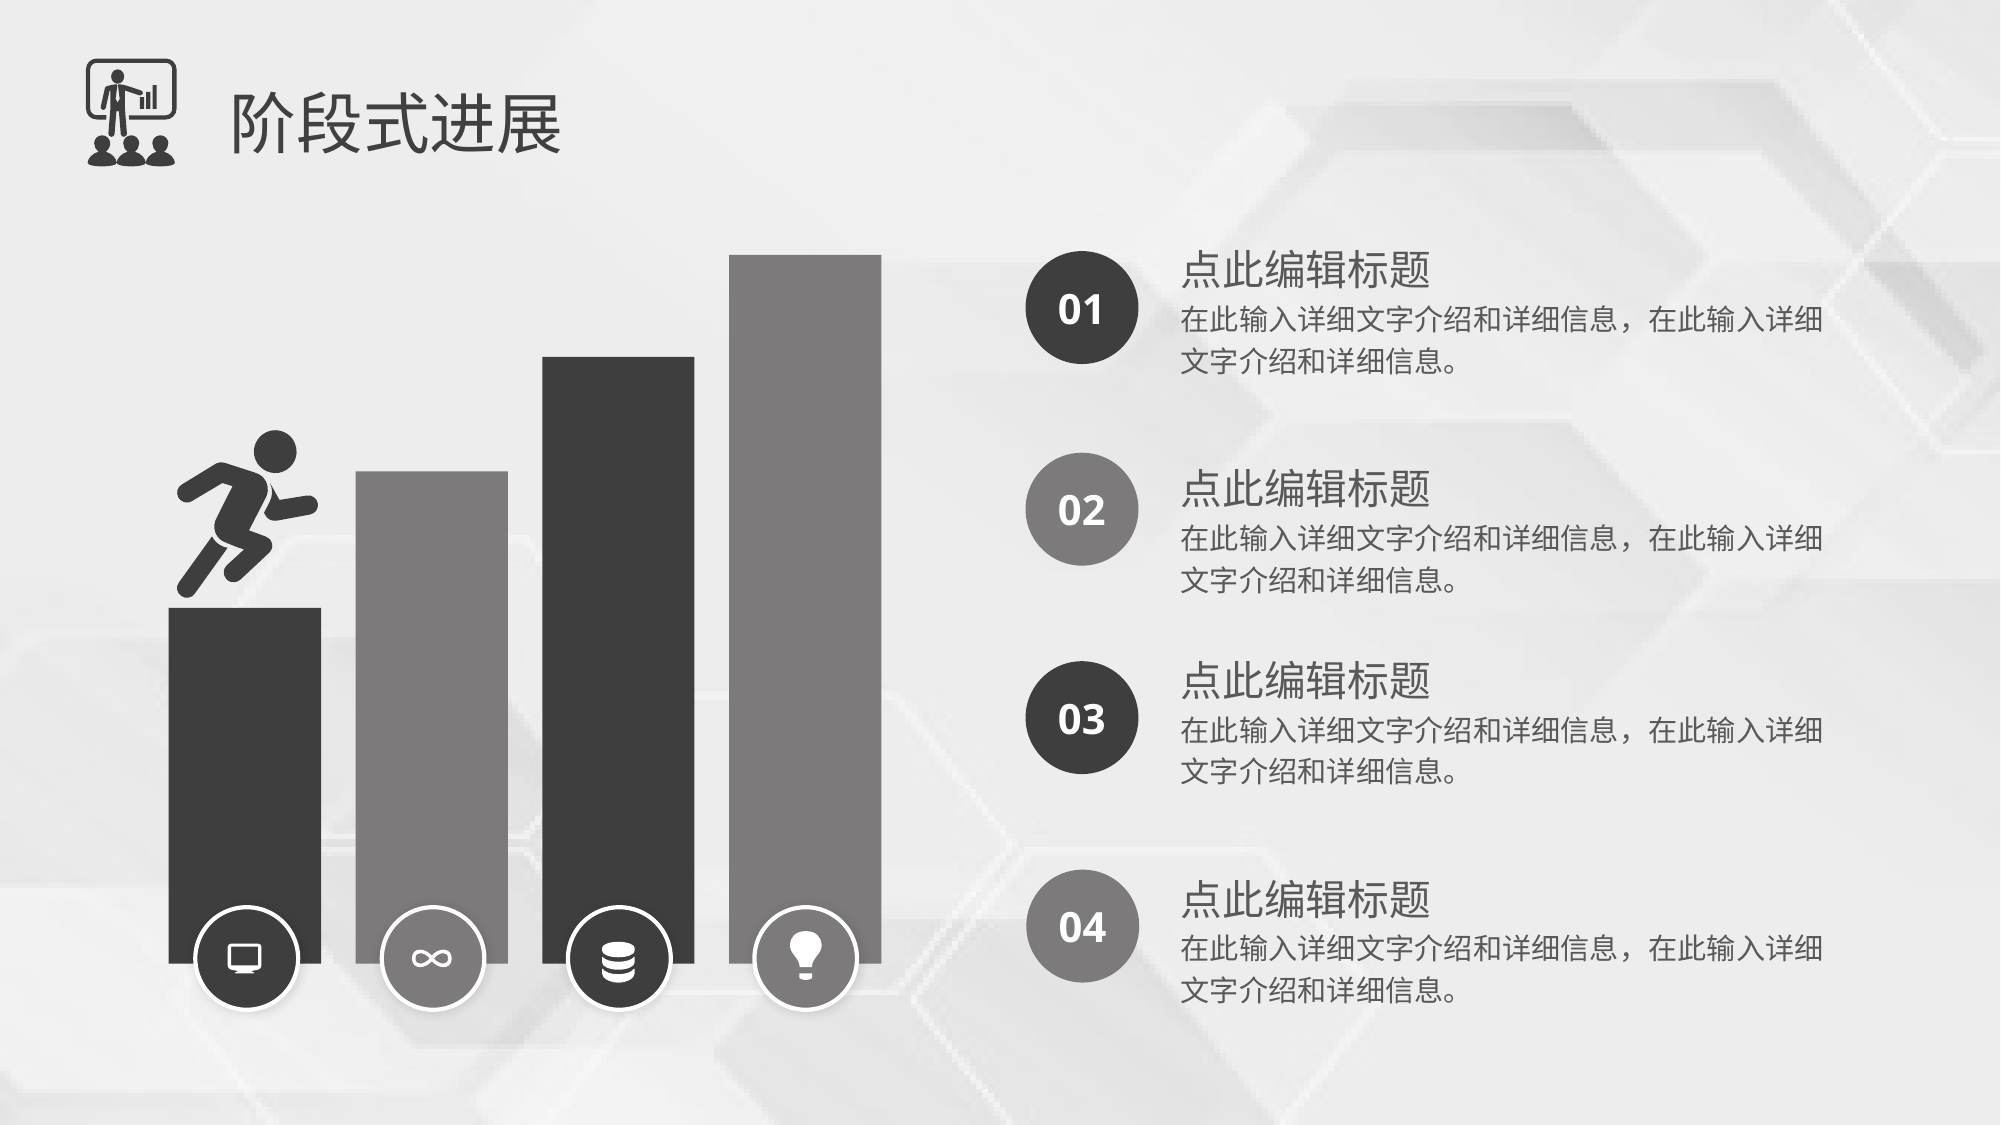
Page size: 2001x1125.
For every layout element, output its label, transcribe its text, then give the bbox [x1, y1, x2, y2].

text_box [194, 906, 300, 1011]
text_box [227, 943, 262, 974]
text_box [602, 956, 635, 970]
text_box [566, 906, 672, 1011]
picture [0, 0, 2001, 1125]
text_box 02 [1024, 451, 1140, 567]
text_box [789, 931, 822, 980]
text_box [729, 254, 882, 964]
text_box [602, 941, 635, 958]
text_box 点此编辑标题 在此输入详细文字介绍和详细信息，在此输入详细文字介绍和详细信息。 [1165, 856, 1842, 1010]
text_box [602, 968, 635, 983]
text_box 点此编辑标题 在此输入详细文字介绍和详细信息，在此输入详细文字介绍和详细信息。 [1165, 226, 1842, 381]
text_box 点此编辑标题 在此输入详细文字介绍和详细信息，在此输入详细文字介绍和详细信息。 [1165, 445, 1842, 599]
text_box [753, 906, 859, 1011]
text_box [542, 356, 695, 964]
text_box 01 [1024, 250, 1140, 366]
text_box [411, 949, 452, 968]
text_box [175, 428, 319, 598]
text_box 点此编辑标题 在此输入详细文字介绍和详细信息，在此输入详细文字介绍和详细信息。 [1165, 637, 1842, 791]
text_box [380, 906, 486, 1011]
text_box 04 [1025, 868, 1141, 984]
text_box 阶段式进展 [214, 49, 636, 194]
text_box [355, 471, 508, 964]
text_box [168, 607, 322, 964]
text_box 03 [1024, 660, 1140, 776]
